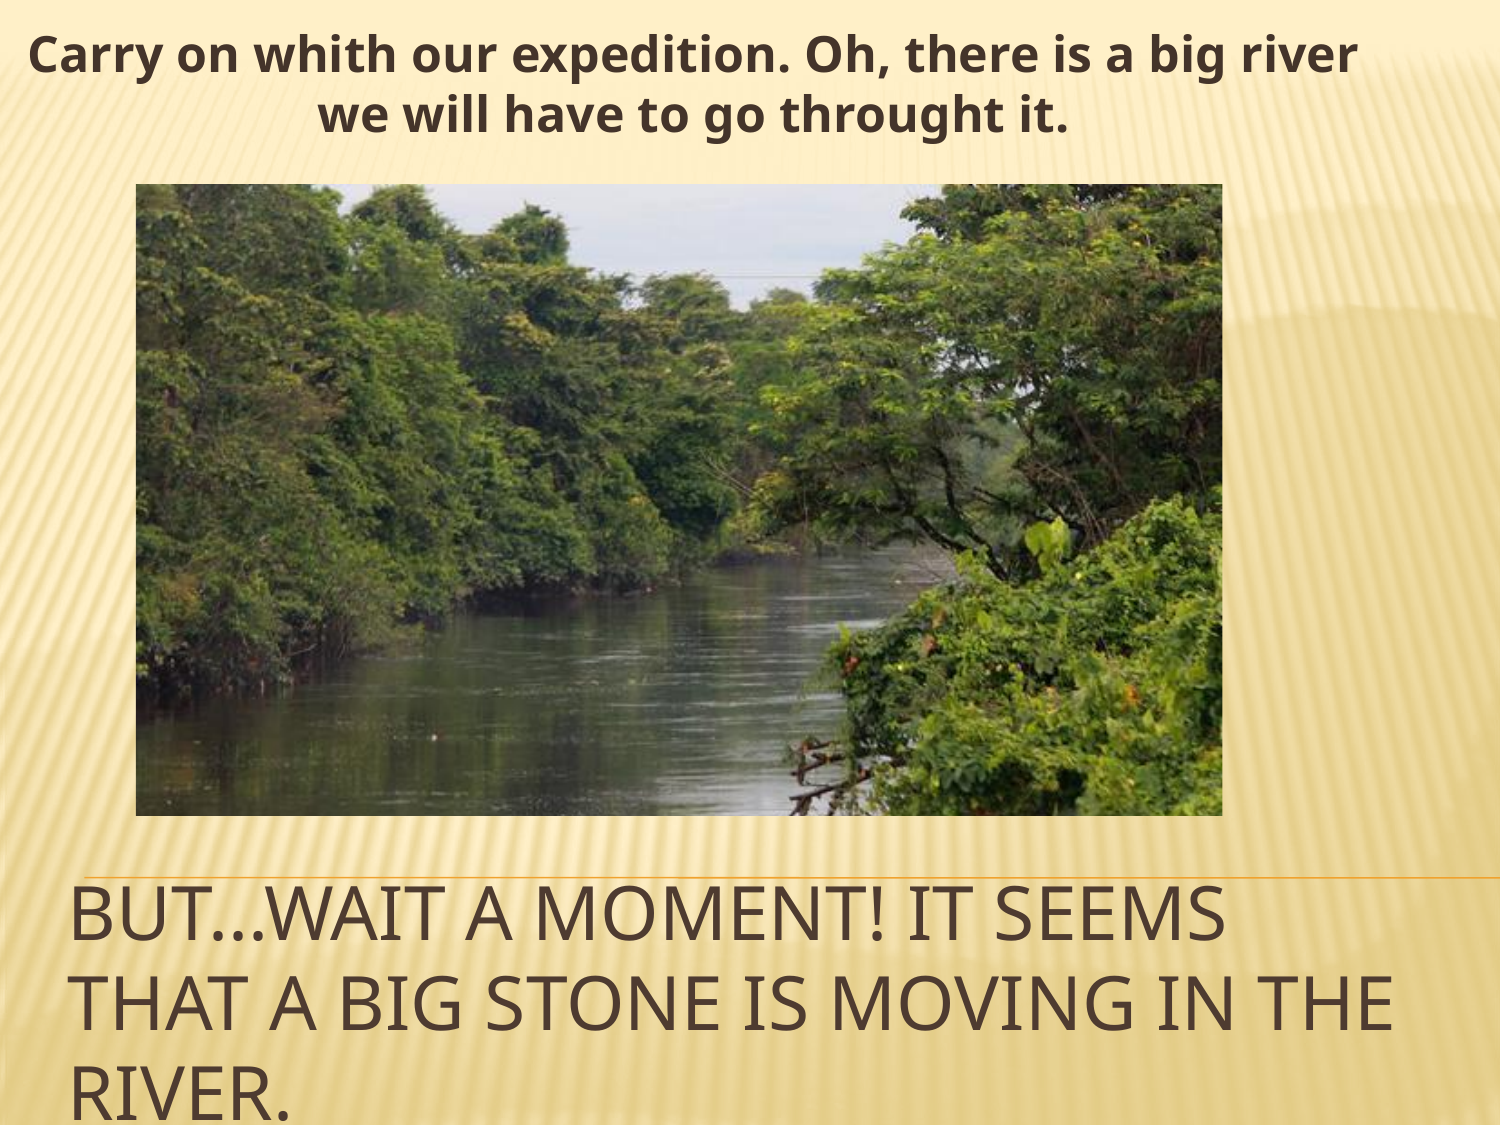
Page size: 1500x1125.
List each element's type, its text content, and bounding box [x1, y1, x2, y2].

subtitle Carry on whith our expedition. Oh, there is a big river we will have to go throught it. [0, 0, 1388, 150]
picture [135, 184, 1223, 816]
title But...Wait a moment! It seems that a big stone is moving in the river. [53, 857, 1441, 1059]
